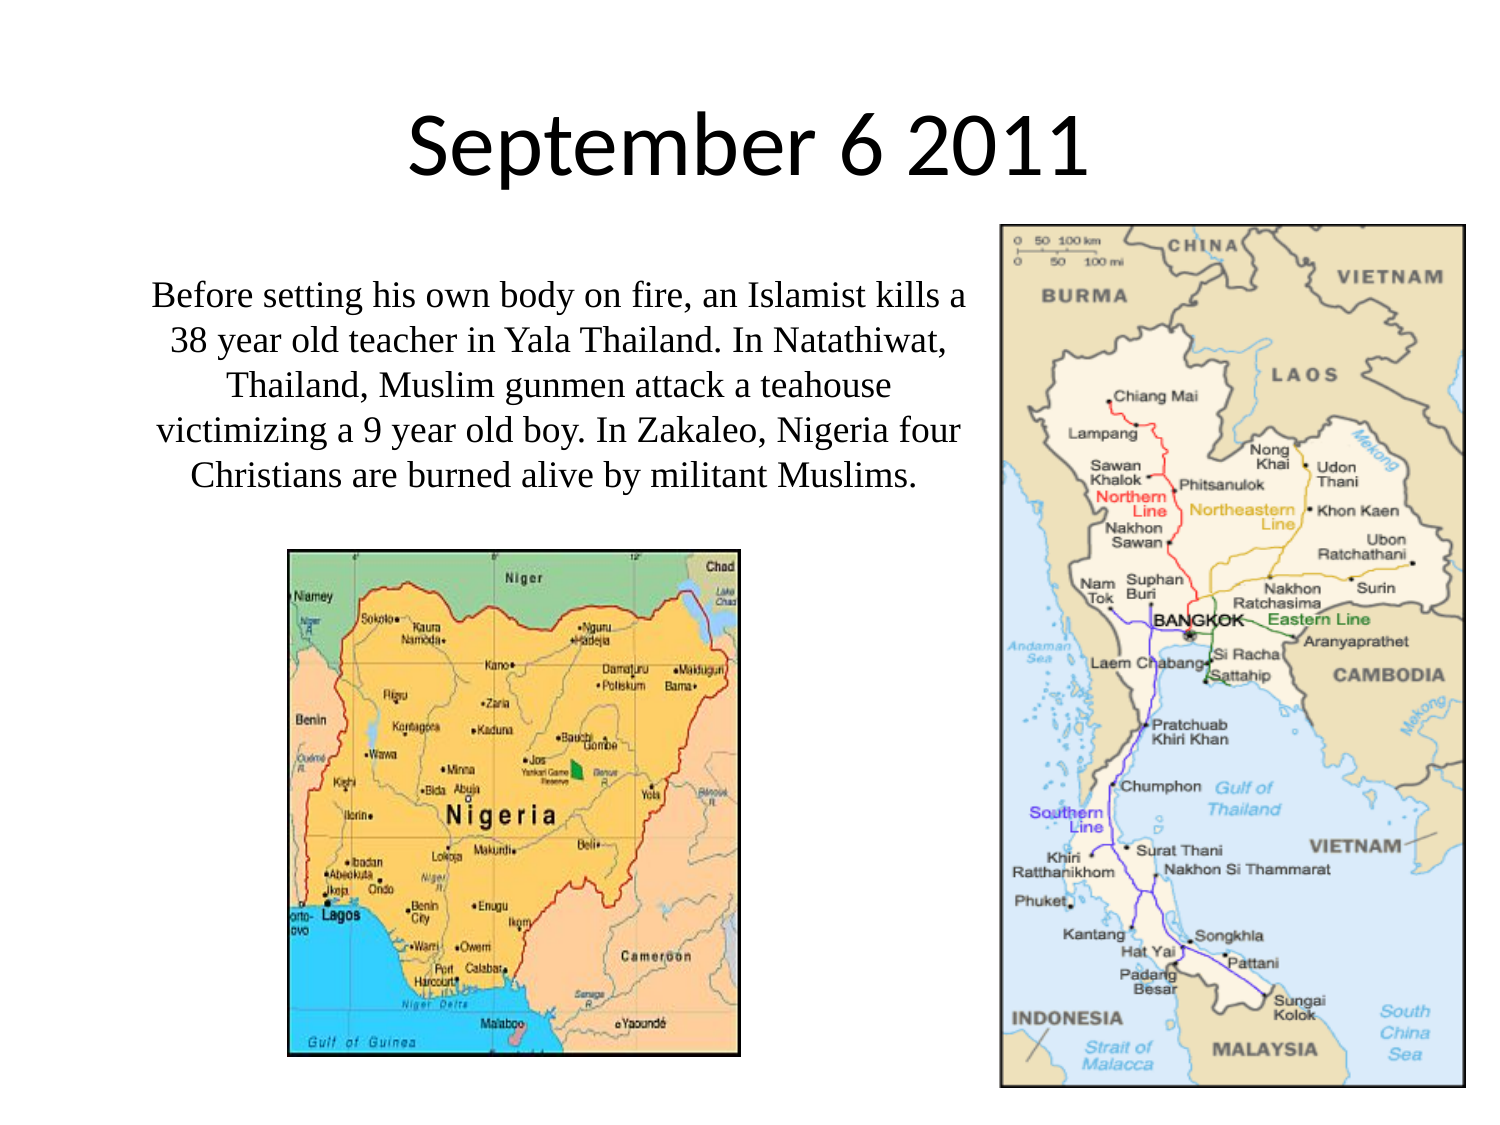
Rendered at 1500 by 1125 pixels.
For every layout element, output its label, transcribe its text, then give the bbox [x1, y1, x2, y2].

picture [287, 549, 741, 1057]
title September 6 2011 [75, 45, 1425, 233]
list Before setting his own body on fire, an Islamist kills a 38 year old teacher in Yala Thailand. In Natathiwat, Thailand, Muslim gunmen attack a teahouse victimizing a 9 year old boy. In Zakaleo, Nigeria four Christians are burned alive by militant Muslims. [75, 262, 988, 575]
picture [999, 224, 1467, 1088]
